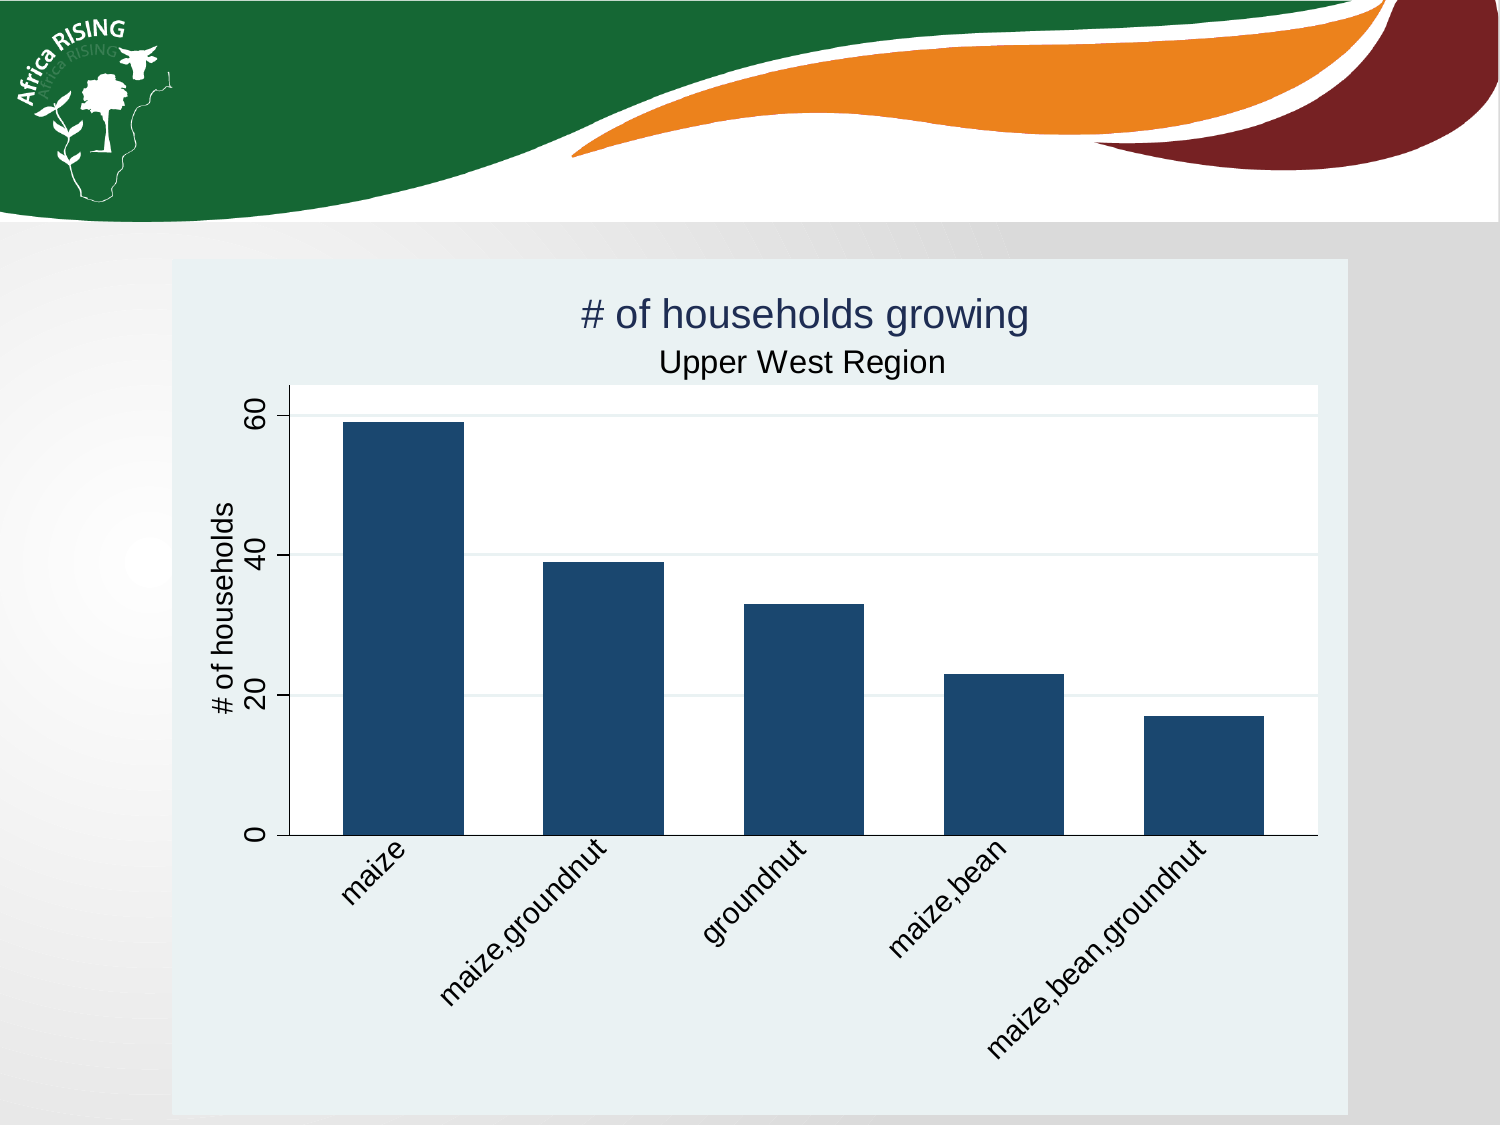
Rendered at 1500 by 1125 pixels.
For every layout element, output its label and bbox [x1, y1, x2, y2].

picture [161, 249, 1359, 1125]
picture [0, 0, 1499, 222]
